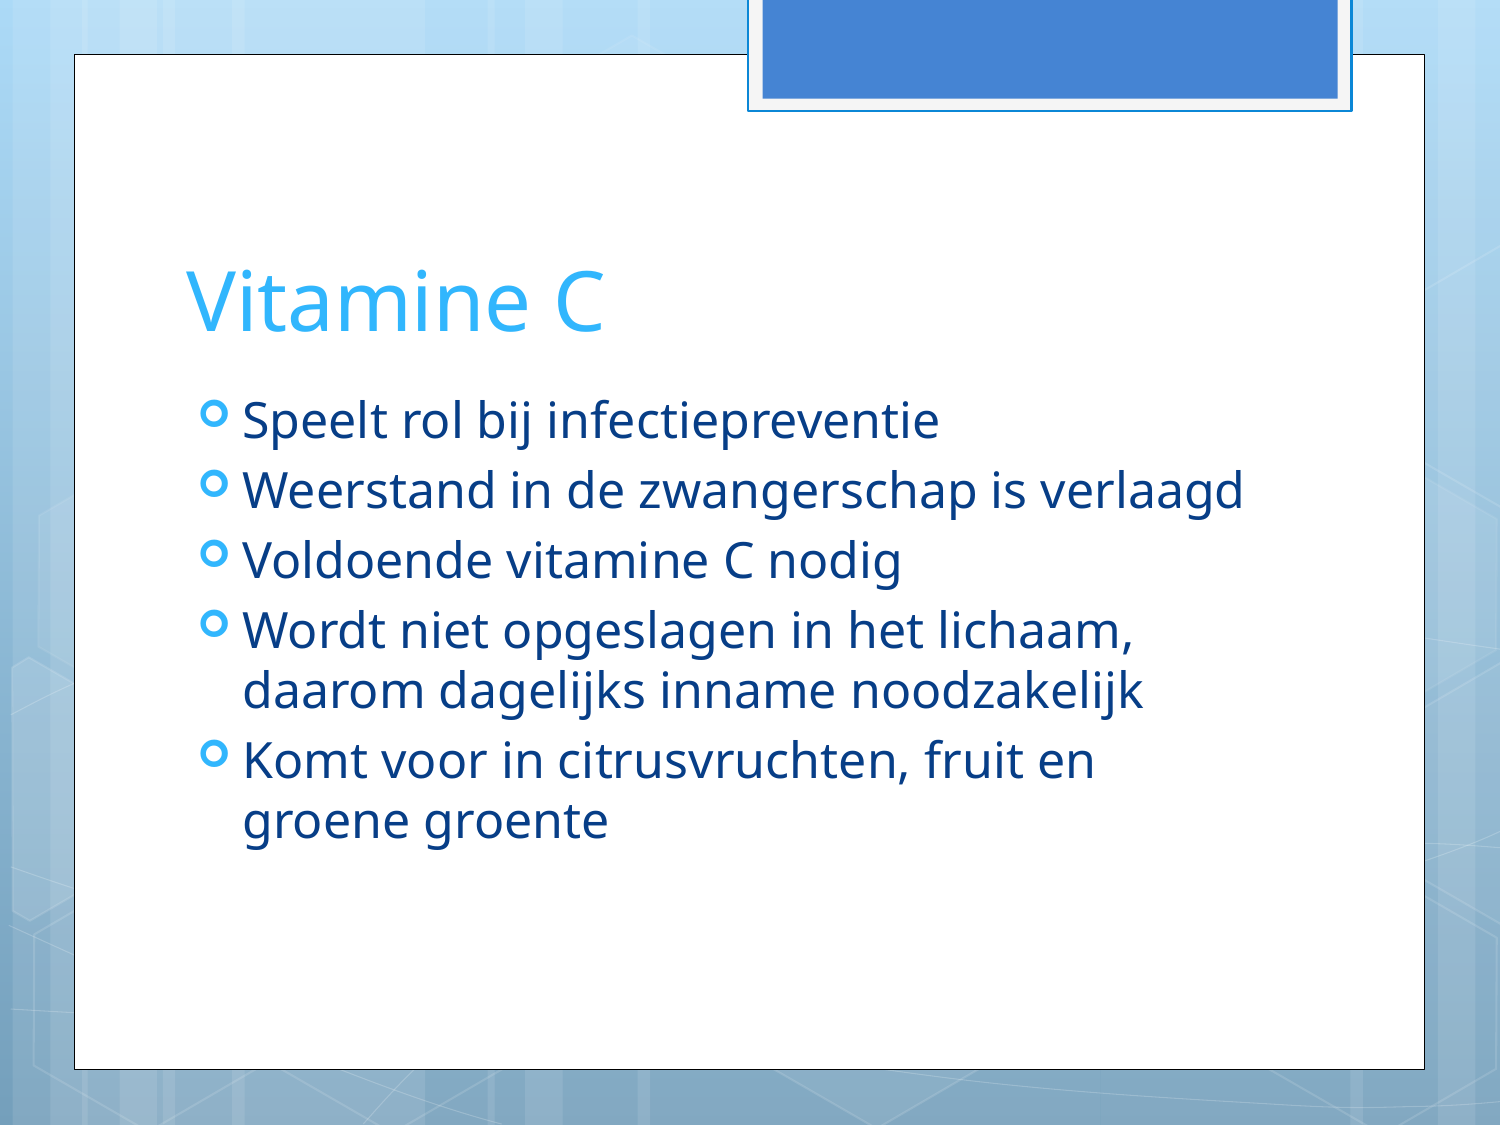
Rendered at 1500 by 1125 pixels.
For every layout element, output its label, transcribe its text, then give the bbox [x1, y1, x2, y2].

list Speelt rol bij infectiepreventie Weerstand in de zwangerschap is verlaagd Voldoende vitamine C nodig Wordt niet opgeslagen in het lichaam, daarom dagelijks inname noodzakelijk Komt voor in citrusvruchten, fruit en groene groente [171, 381, 1283, 957]
title Vitamine C [171, 168, 1324, 357]
